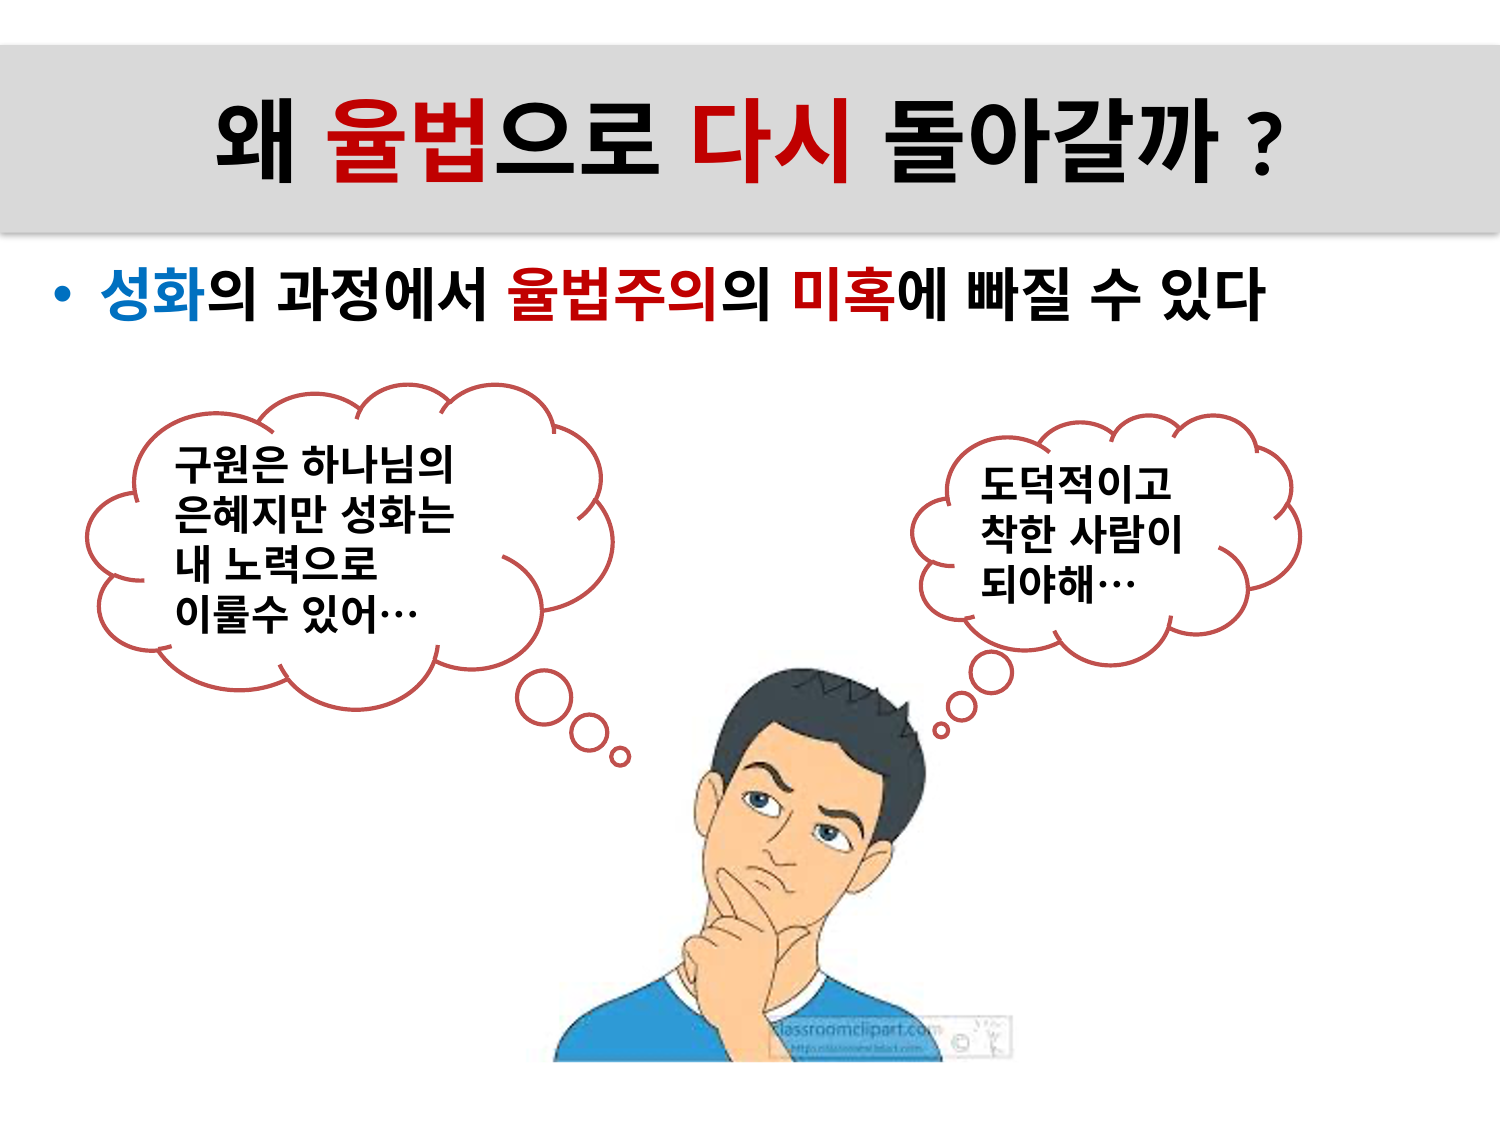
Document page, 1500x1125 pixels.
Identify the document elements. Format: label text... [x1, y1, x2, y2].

text_box 구원은 하나님의 은혜지만 성화는 내 노력으로 이룰수 있어… [84, 382, 615, 712]
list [493, 649, 1019, 1063]
text_box 성화의 과정에서 율법주의의 미혹에 빠질 수 있다 [37, 250, 1438, 336]
text_box 도덕적이고 착한 사람이 되야해… [910, 413, 1303, 668]
title 왜 율법으로 다시 돌아갈까? [0, 44, 1500, 233]
